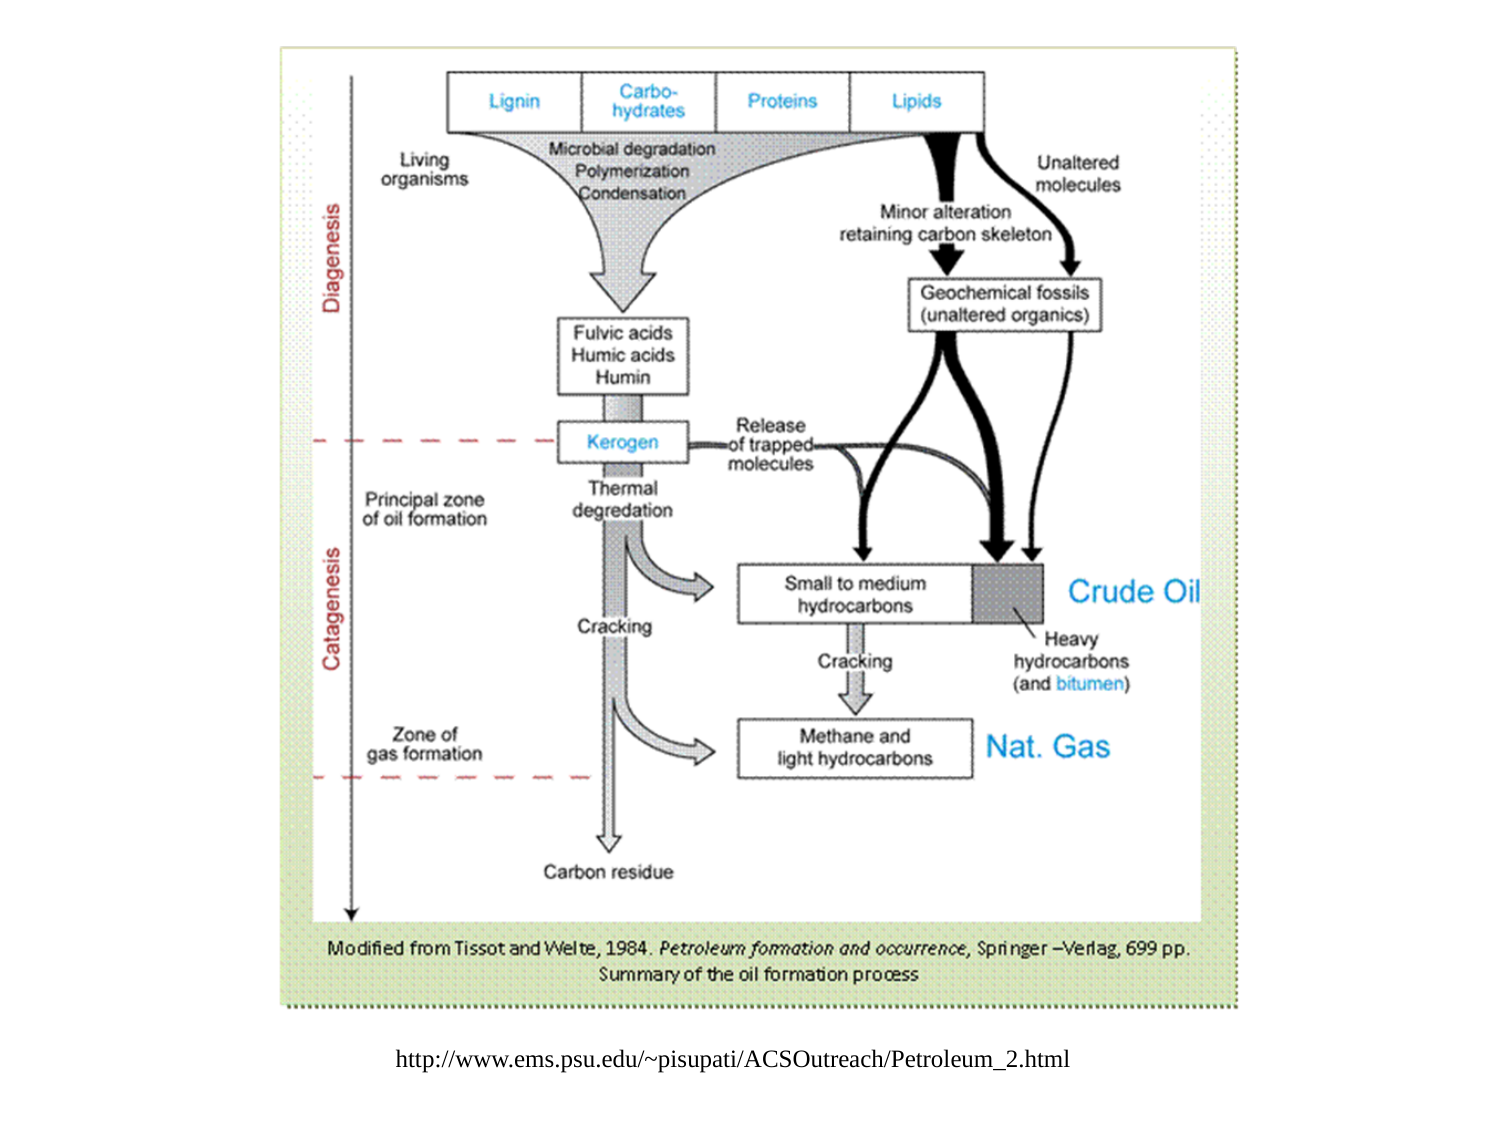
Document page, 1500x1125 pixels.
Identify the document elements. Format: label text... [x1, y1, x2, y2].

text_box http://www.ems.psu.edu/~pisupati/ACSOutreach/Petroleum_2.html [380, 1035, 1149, 1080]
picture [277, 42, 1241, 1012]
